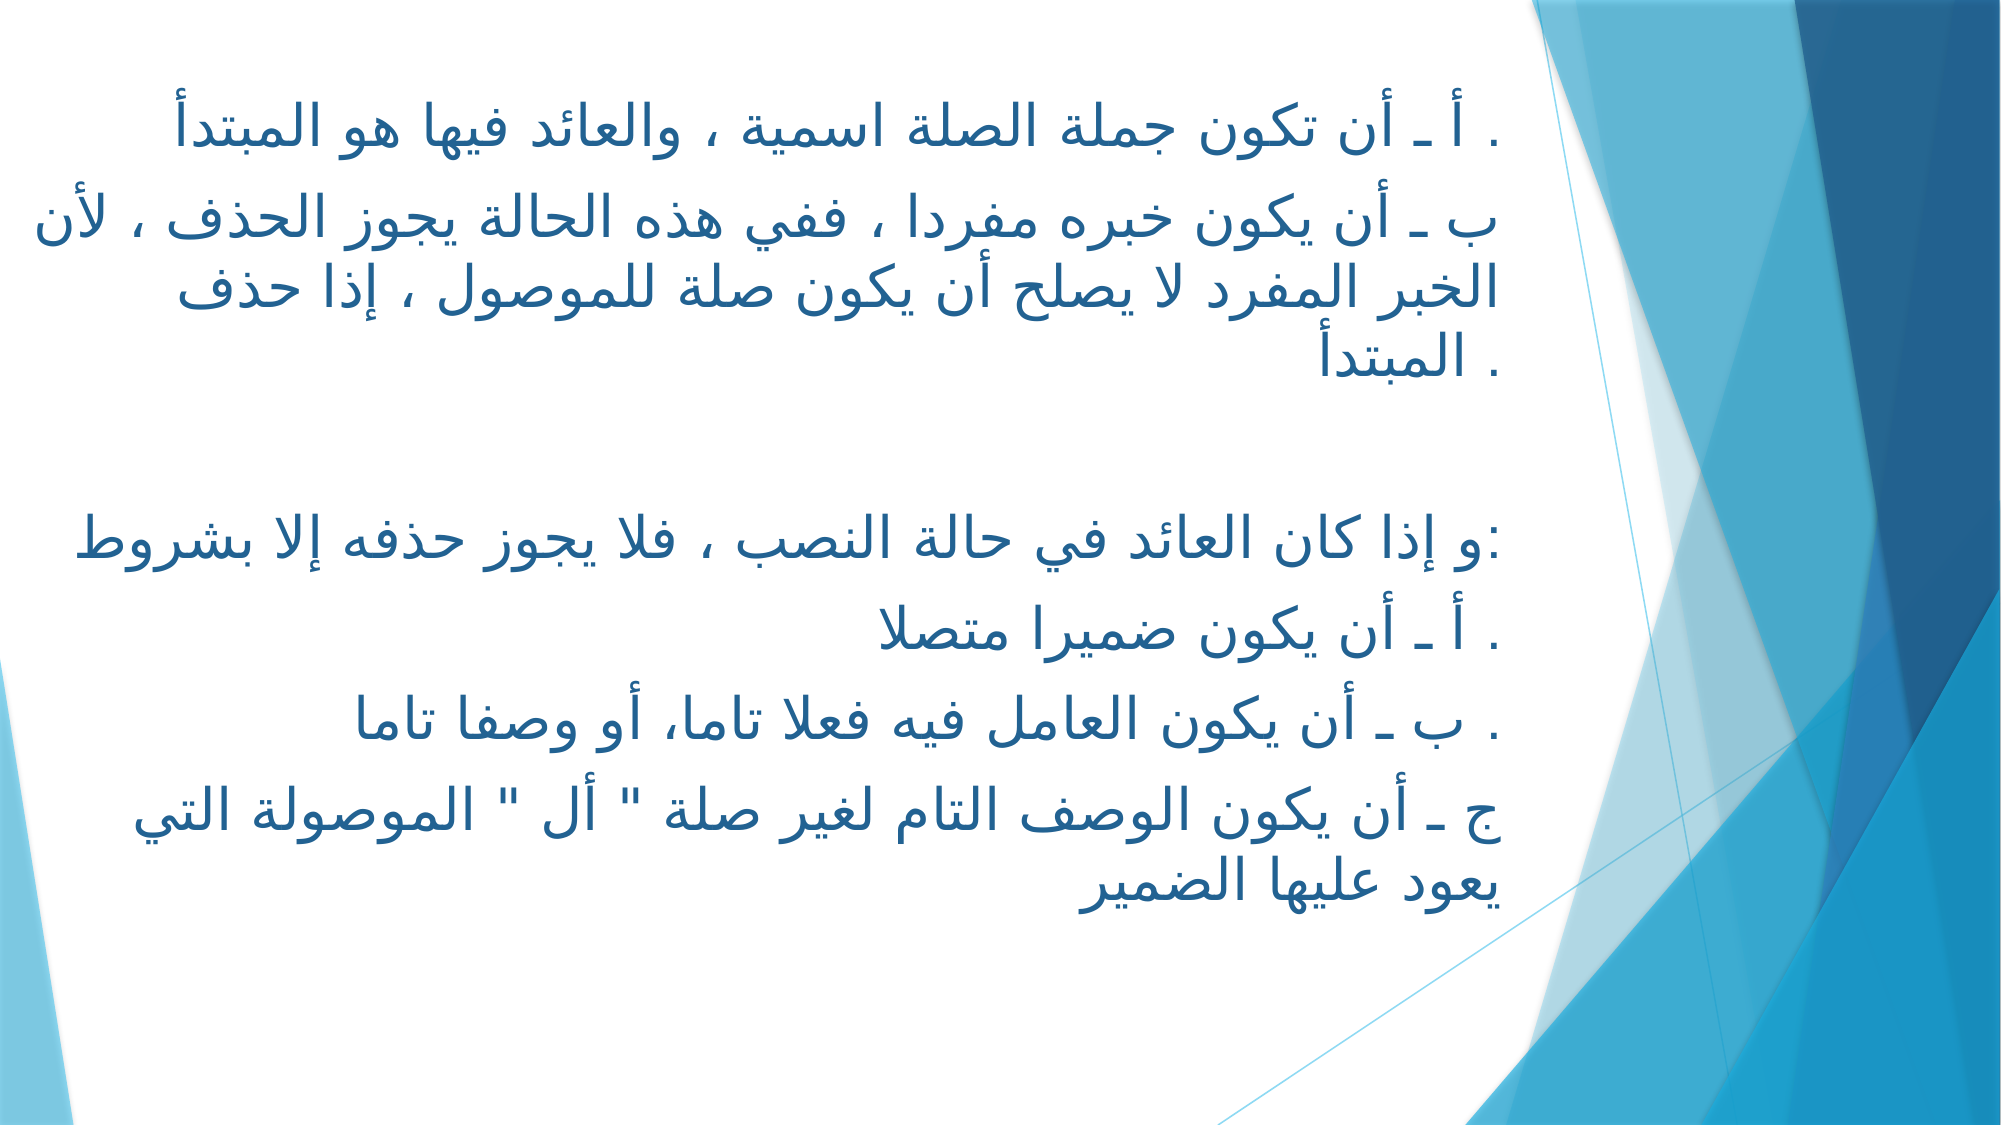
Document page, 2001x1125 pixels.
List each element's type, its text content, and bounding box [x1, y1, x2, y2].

list أ ـ أن تكون جملة الصلة اسمية ، والعائد فيها هو المبتدأ . ب ـ أن يكون خبره مفردا ، ففي هذه الحالة يجوز الحذف ، لأن الخبر المفرد لا يصلح أن يكون صلة للموصول ، إذا حذف المبتدأ . و إذا كان العائد في حالة النصب ، فلا يجوز حذفه إلا بشروط: أ ـ أن يكون ضميرا متصلا . ب ـ أن يكون العامل فيه فعلا تاما، أو وصفا تاما . ج ـ أن يكون الوصف التام لغير صلة " أل " الموصولة التي يعود عليها الضمير [0, 80, 1517, 1036]
